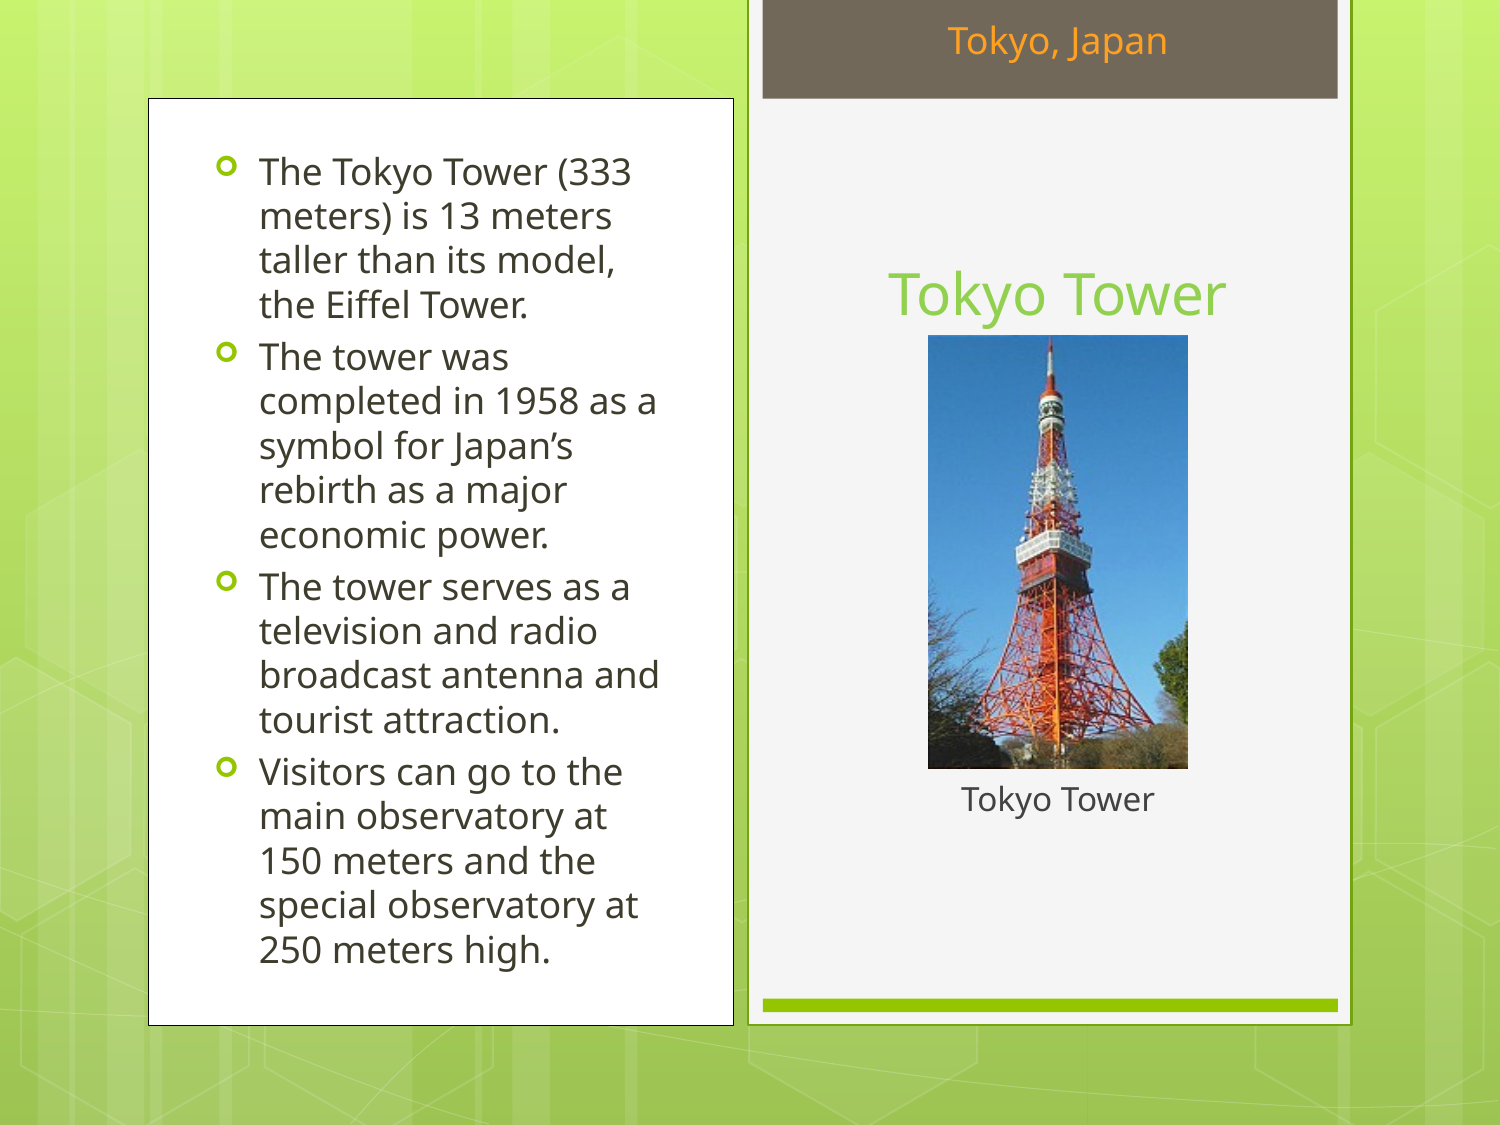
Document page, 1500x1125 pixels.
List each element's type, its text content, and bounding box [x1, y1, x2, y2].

text_box Tokyo Tower [820, 249, 1296, 335]
title Tokyo, Japan [787, 6, 1330, 70]
list Tokyo Tower [787, 770, 1329, 899]
list The Tokyo Tower (333 meters) is 13 meters taller than its model, the Eiffel Tower. The tower was completed in 1958 as a symbol for Japan’s rebirth as a major economic power. The tower serves as a television and radio broadcast antenna and tourist attraction. Visitors can go to the main observatory at 150 meters and the special observatory at 250 meters high. [187, 140, 695, 986]
picture [928, 335, 1188, 769]
